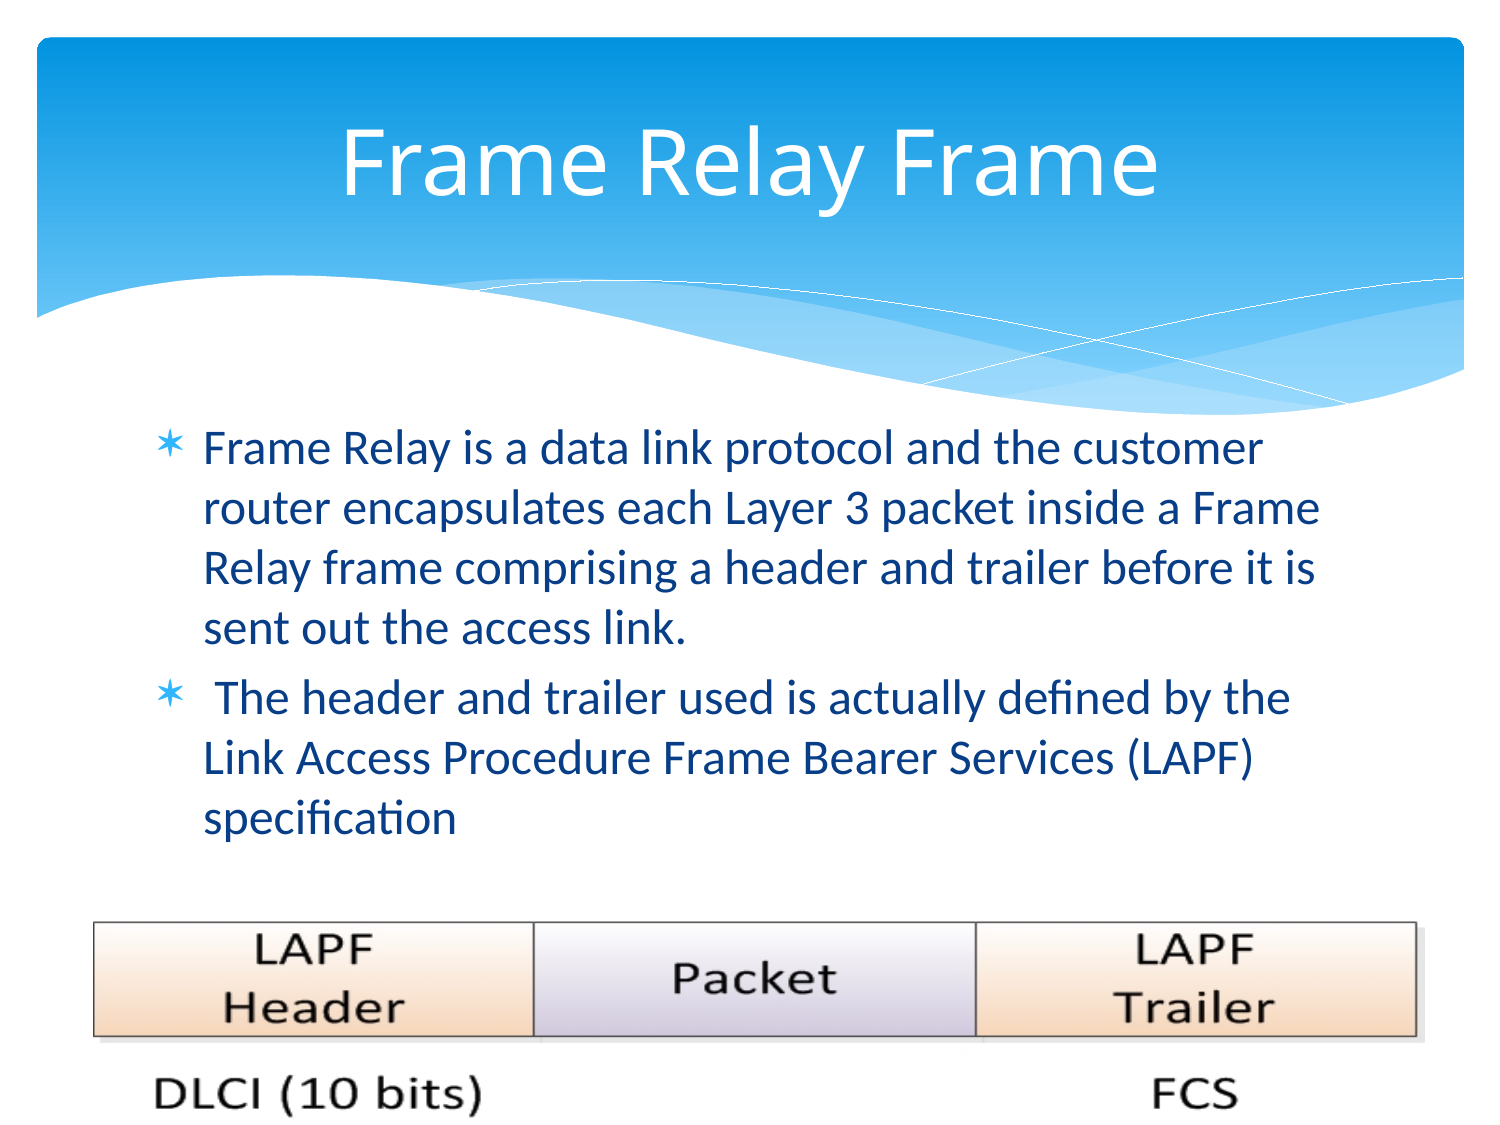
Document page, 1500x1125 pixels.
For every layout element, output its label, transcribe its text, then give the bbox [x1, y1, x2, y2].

list Frame Relay is a data link protocol and the customer router encapsulates each Layer 3 packet inside a Frame Relay frame comprising a header and trailer before it is sent out the access link. The header and trailer used is actually defined by the Link Access Procedure Frame Bearer Services (LAPF) specification [143, 407, 1359, 911]
picture [93, 913, 1426, 1125]
title Frame Relay Frame [75, 55, 1425, 261]
